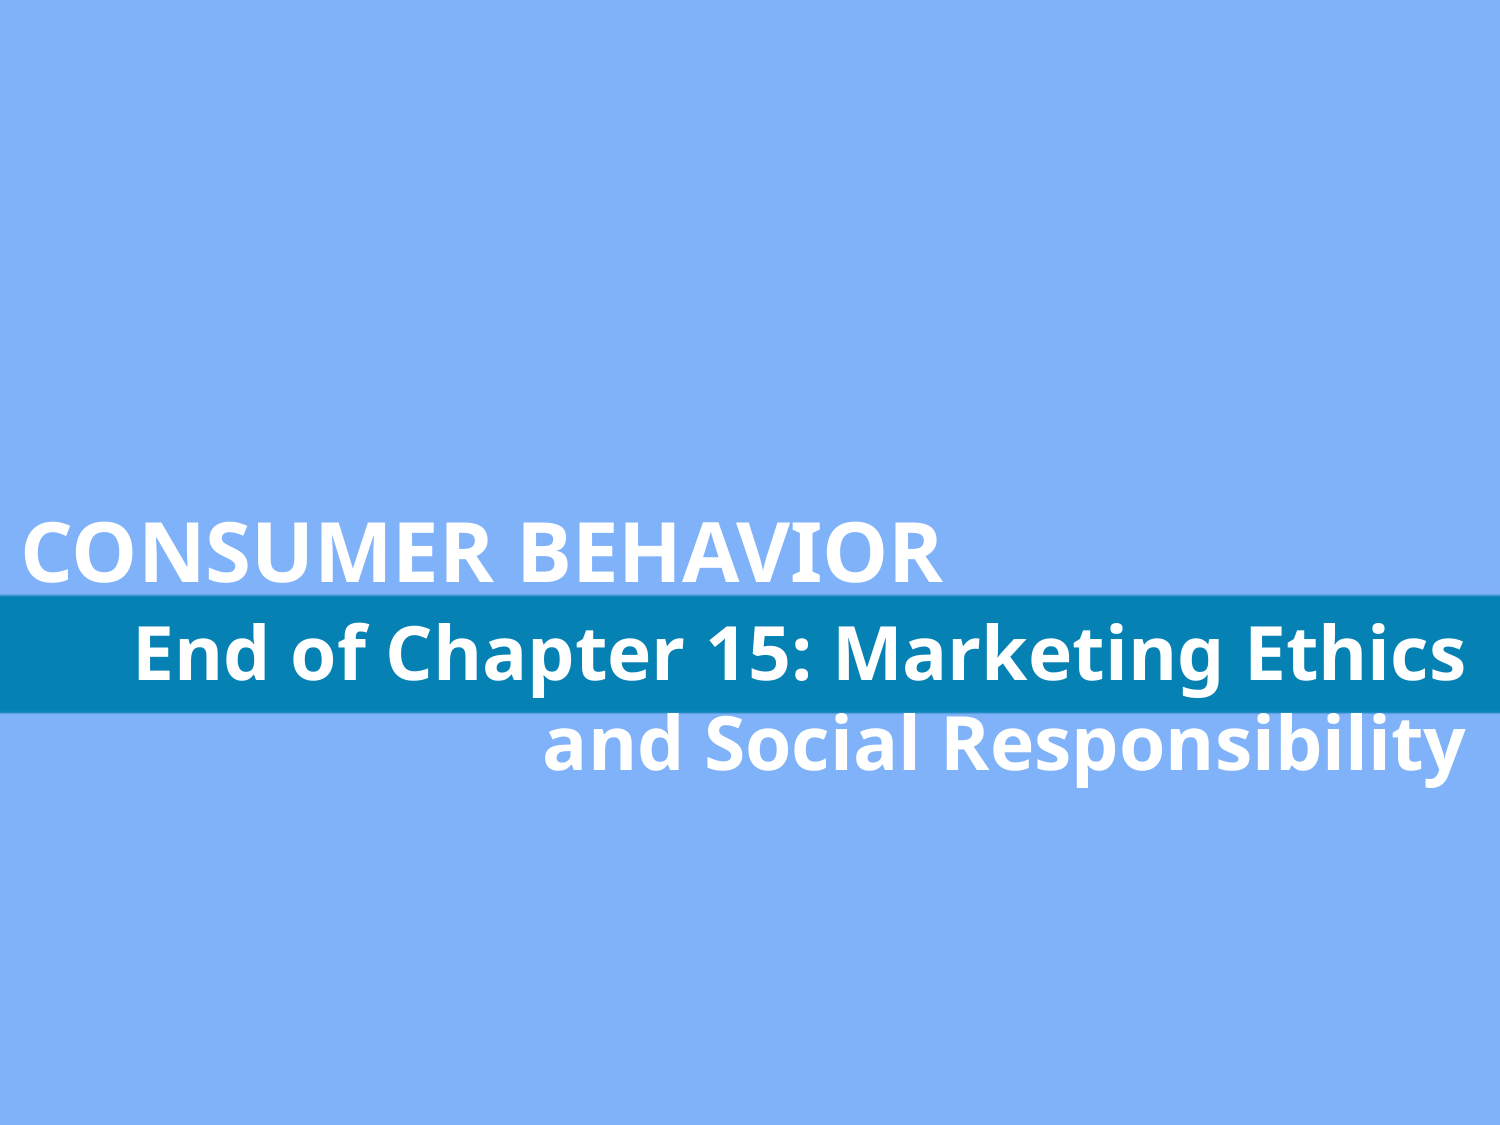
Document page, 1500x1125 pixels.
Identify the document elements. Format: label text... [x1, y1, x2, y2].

picture [0, 713, 1500, 1125]
picture [0, 0, 1500, 596]
text_box End of Chapter 15: Marketing Ethics and Social Responsibility [18, 597, 1483, 793]
text_box CONSUMER BEHAVIOR [5, 491, 1424, 592]
